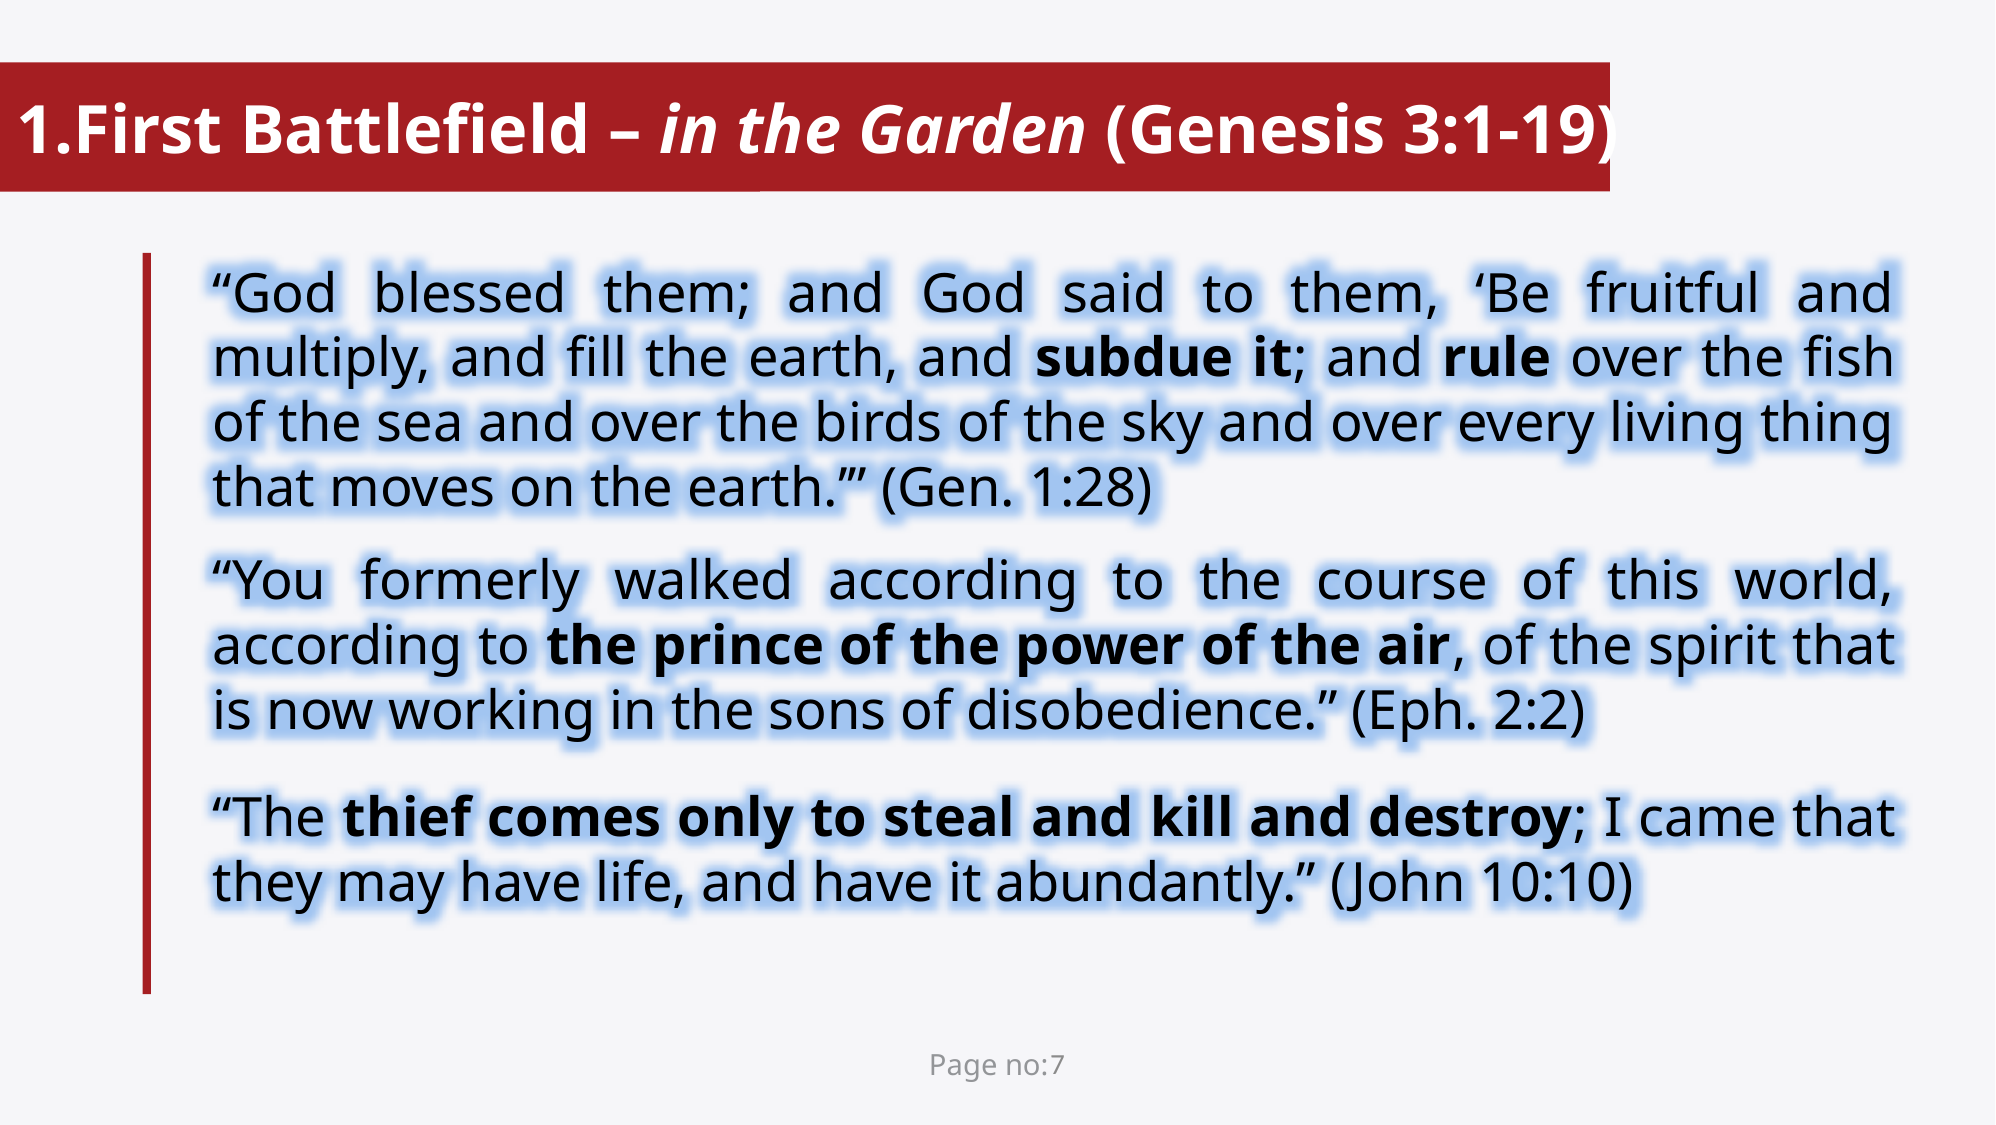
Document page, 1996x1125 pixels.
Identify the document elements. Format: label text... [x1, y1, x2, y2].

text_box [1, 62, 1648, 192]
text_box “You formerly walked according to the course of this world, according to the prince of the power of the air, of the spirit that is now working in the sons of disobedience.” (Eph. 2:2) [198, 537, 1911, 748]
text_box “The thief comes only to steal and kill and destroy; I came that they may have life, and have it abundantly.” (John 10:10) [198, 774, 1911, 920]
text_box “God blessed them; and God said to them, ‘Be fruitful and multiply, and fill the earth, and subdue it; and rule over the fish of the sea and over the birds of the sky and over every living thing that moves on the earth.’” (Gen. 1:28) [198, 250, 1911, 526]
